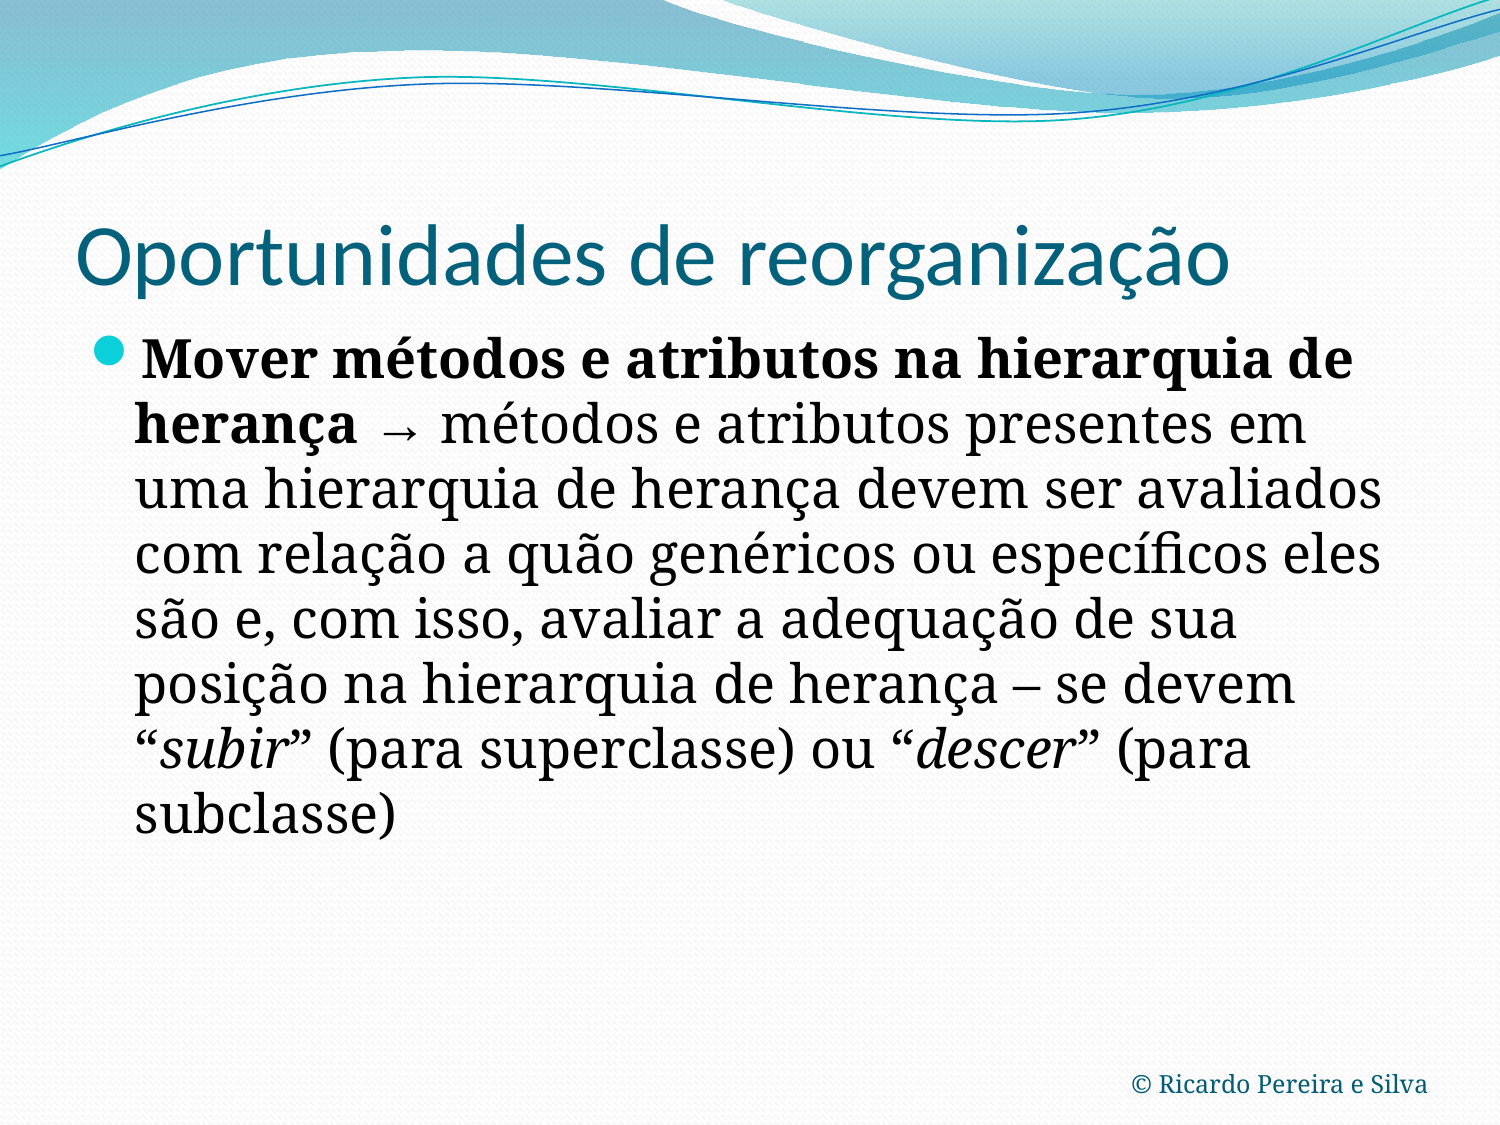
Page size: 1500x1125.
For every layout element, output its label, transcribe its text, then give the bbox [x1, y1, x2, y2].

footer © Ricardo Pereira e Silva [1101, 1042, 1429, 1103]
list Mover métodos e atributos na hierarquia de herança → métodos e atributos presentes em uma hierarquia de herança devem ser avaliados com relação a quão genéricos ou específicos eles são e, com isso, avaliar a adequação de sua posição na hierarquia de herança – se devem “subir” (para superclasse) ou “descer” (para subclasse) [75, 317, 1425, 1038]
title Oportunidades de reorganização [75, 115, 1425, 303]
